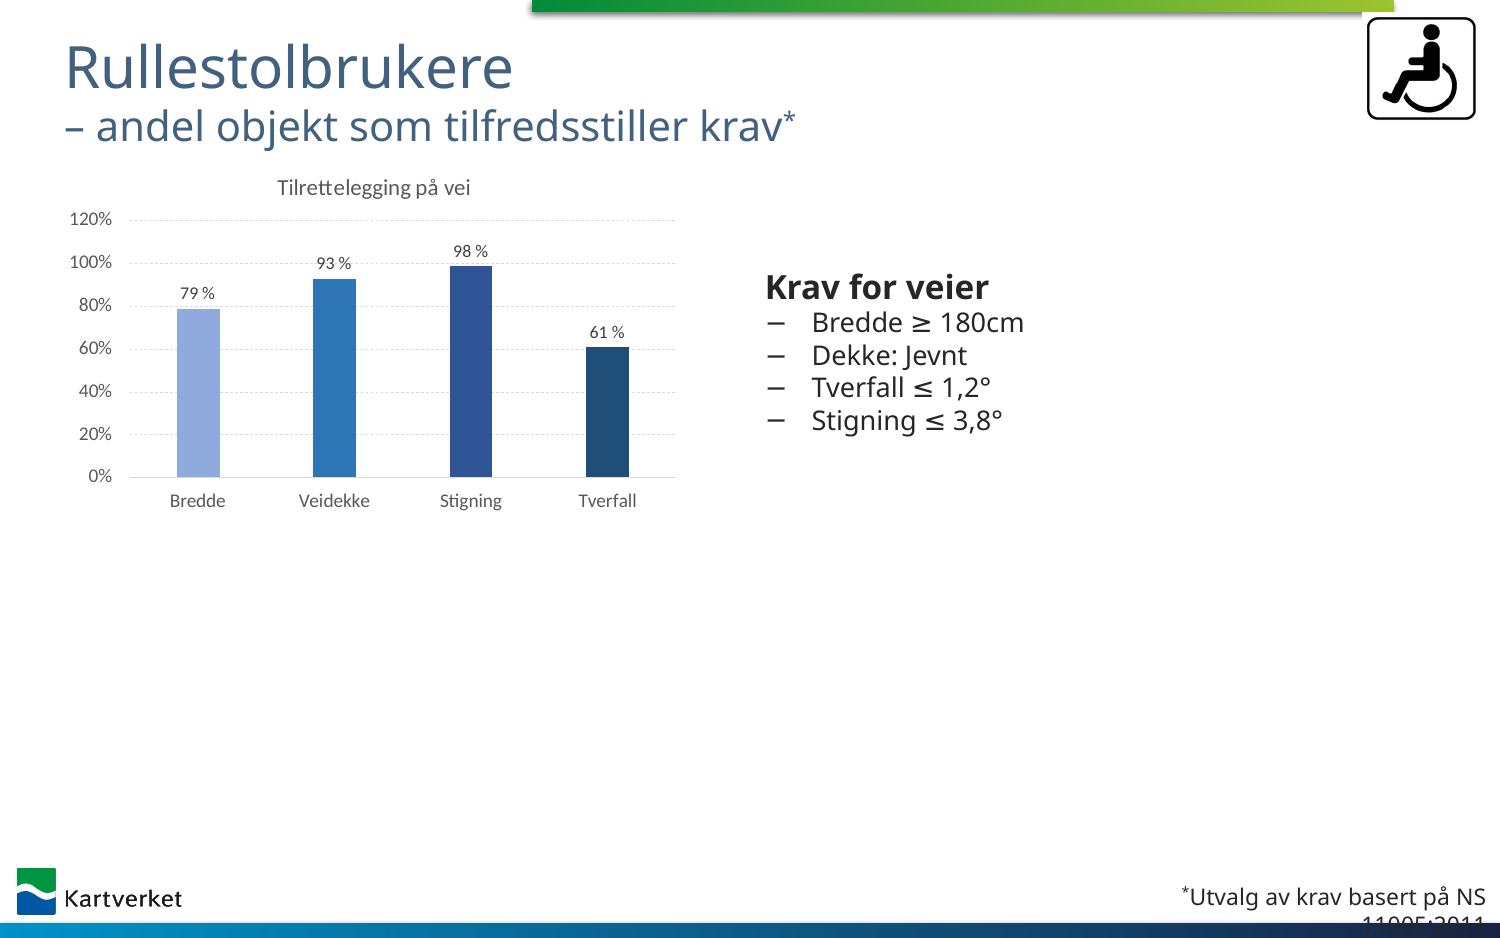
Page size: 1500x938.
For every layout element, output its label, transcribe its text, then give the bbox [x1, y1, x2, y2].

picture [62, 166, 687, 519]
text_box Rullestolbrukere – andel objekt som tilfredsstiller krav* [49, 25, 1431, 158]
text_box *Utvalg av krav basert på NS 11005:2011 [1068, 873, 1500, 938]
text_box Krav for veier Bredde ≥ 180cm Dekke: Jevnt Tverfall ≤ 1,2° Stigning ≤ 3,8° [750, 258, 1234, 444]
picture [1362, 12, 1481, 126]
